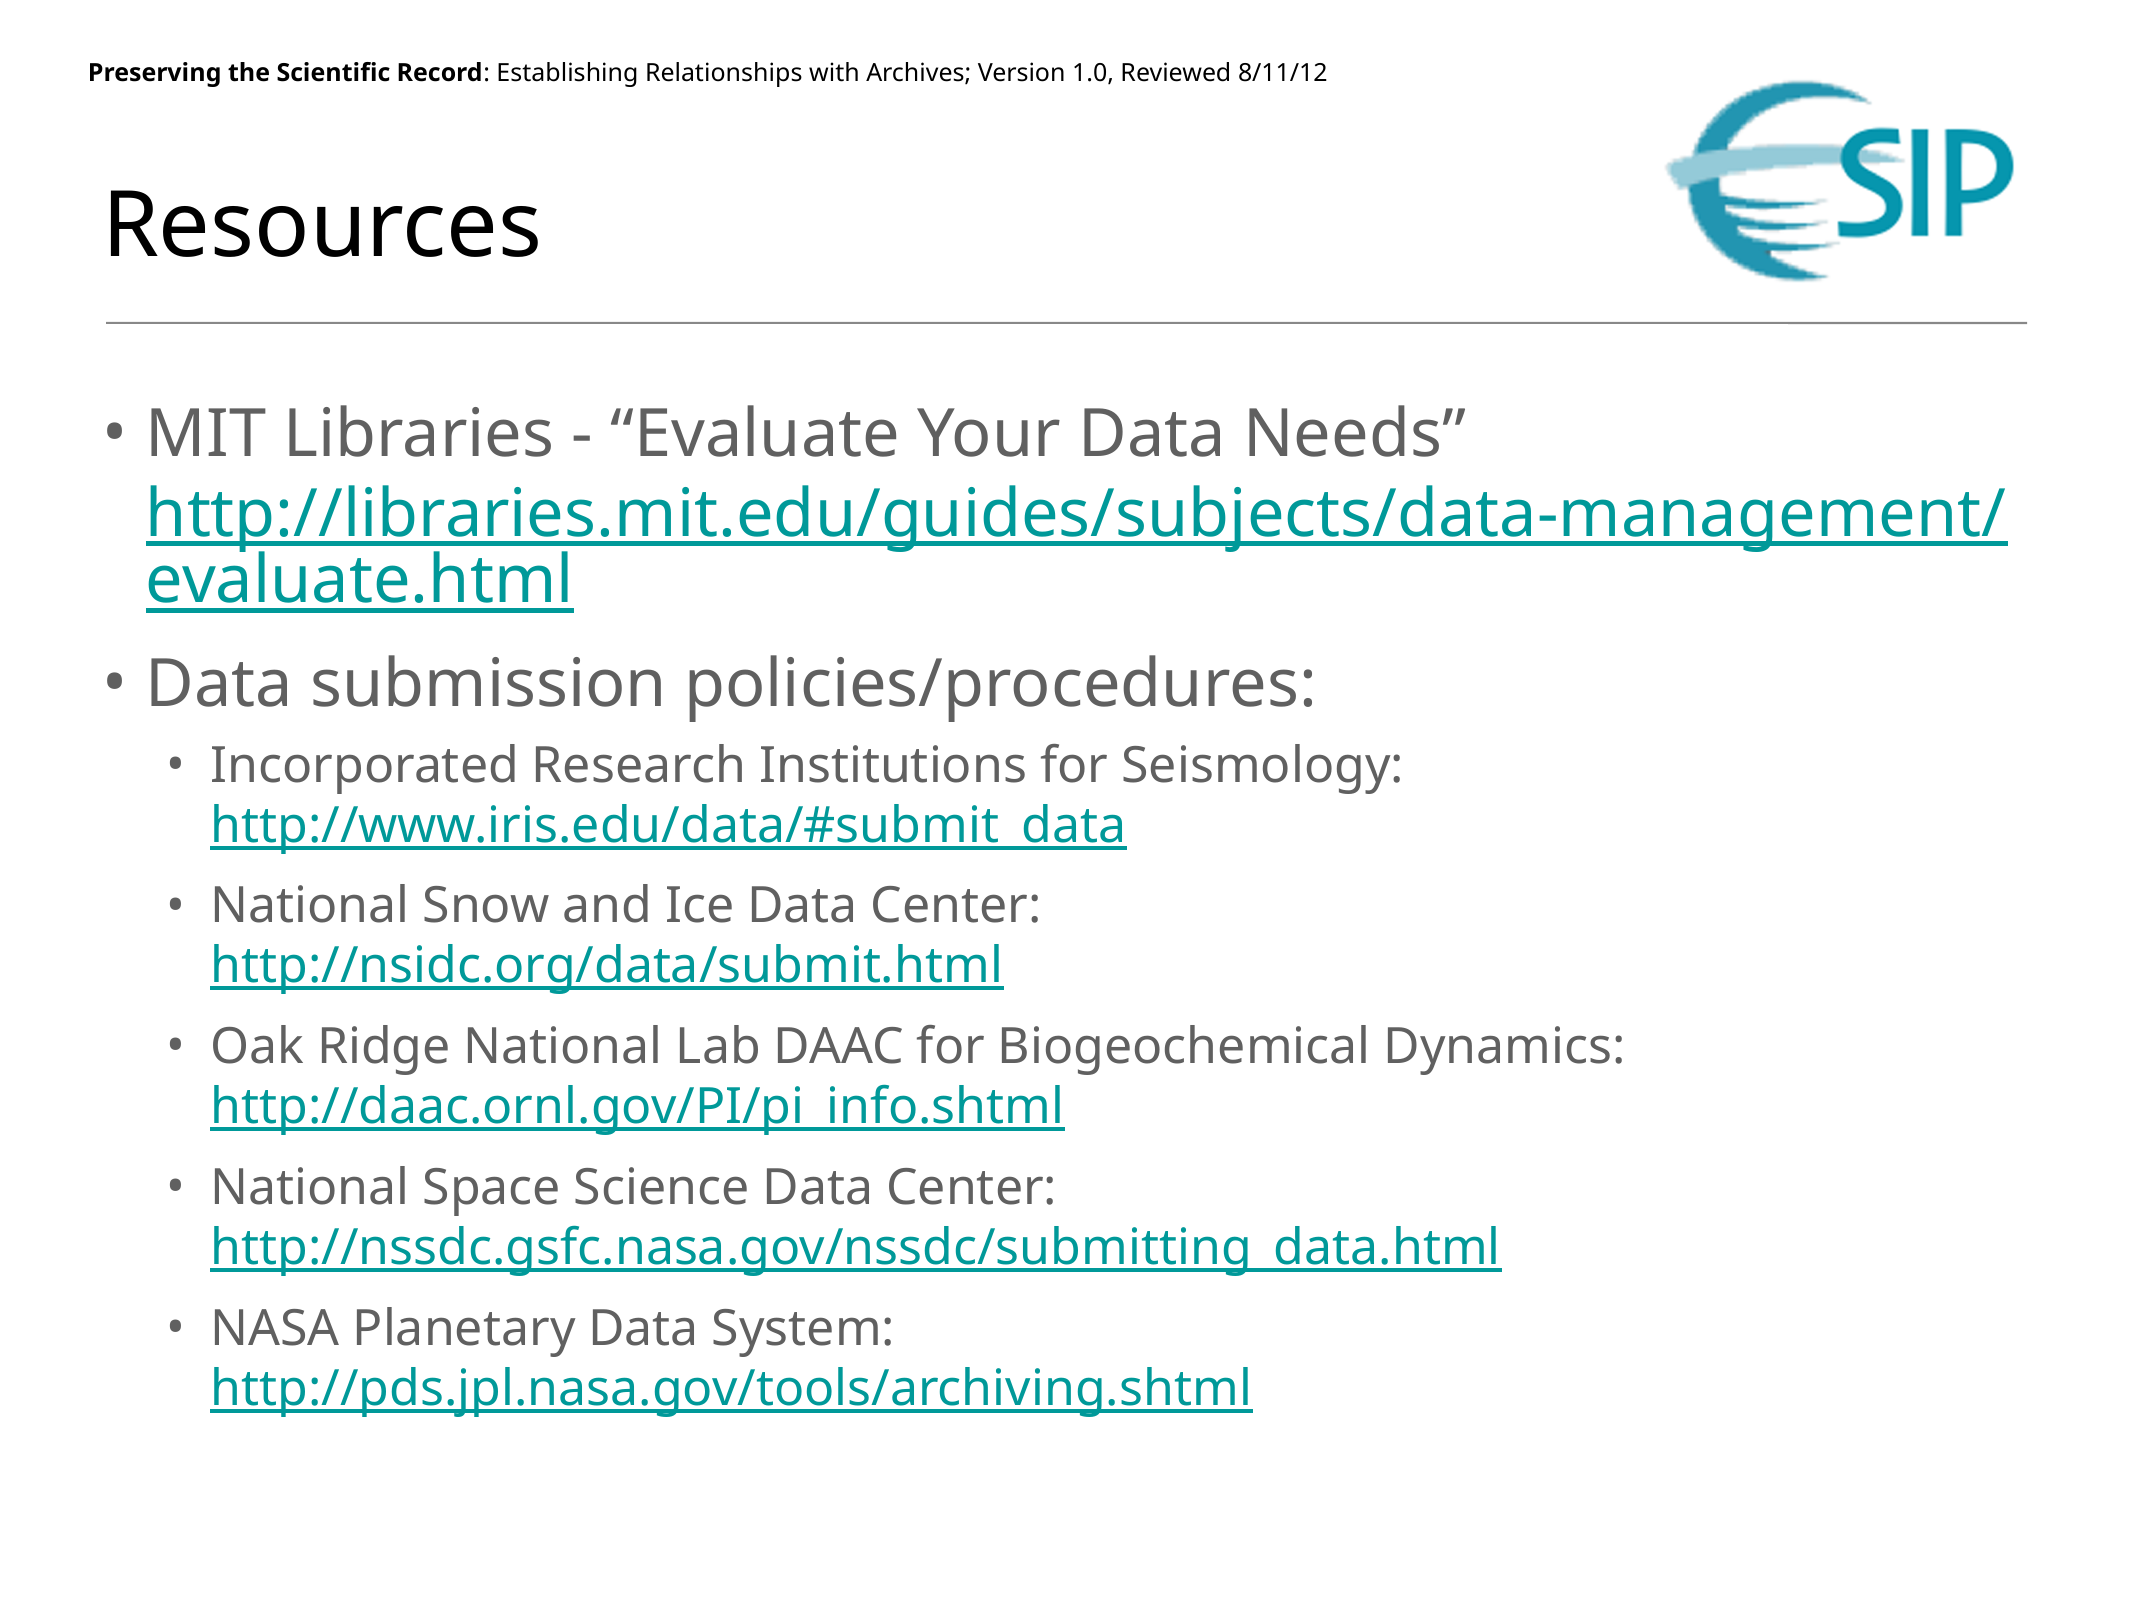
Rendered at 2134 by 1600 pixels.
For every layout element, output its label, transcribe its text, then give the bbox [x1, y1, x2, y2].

list MIT Libraries - “Evaluate Your Data Needs” http://libraries.mit.edu/guides/subjects/data-management/evaluate.html Data submission policies/procedures: Incorporated Research Institutions for Seismology: http://www.iris.edu/data/#submit_data National Snow and Ice Data Center: http://nsidc.org/data/submit.html Oak Ridge National Lab DAAC for Biogeochemical Dynamics: http://daac.ornl.gov/PI/pi_info.shtml National Space Science Data Center: http://nssdc.gsfc.nasa.gov/nssdc/submitting_data.html NASA Planetary Data System: http://pds.jpl.nasa.gov/tools/archiving.shtml [93, 380, 2040, 1459]
title Resources [93, 53, 2040, 284]
